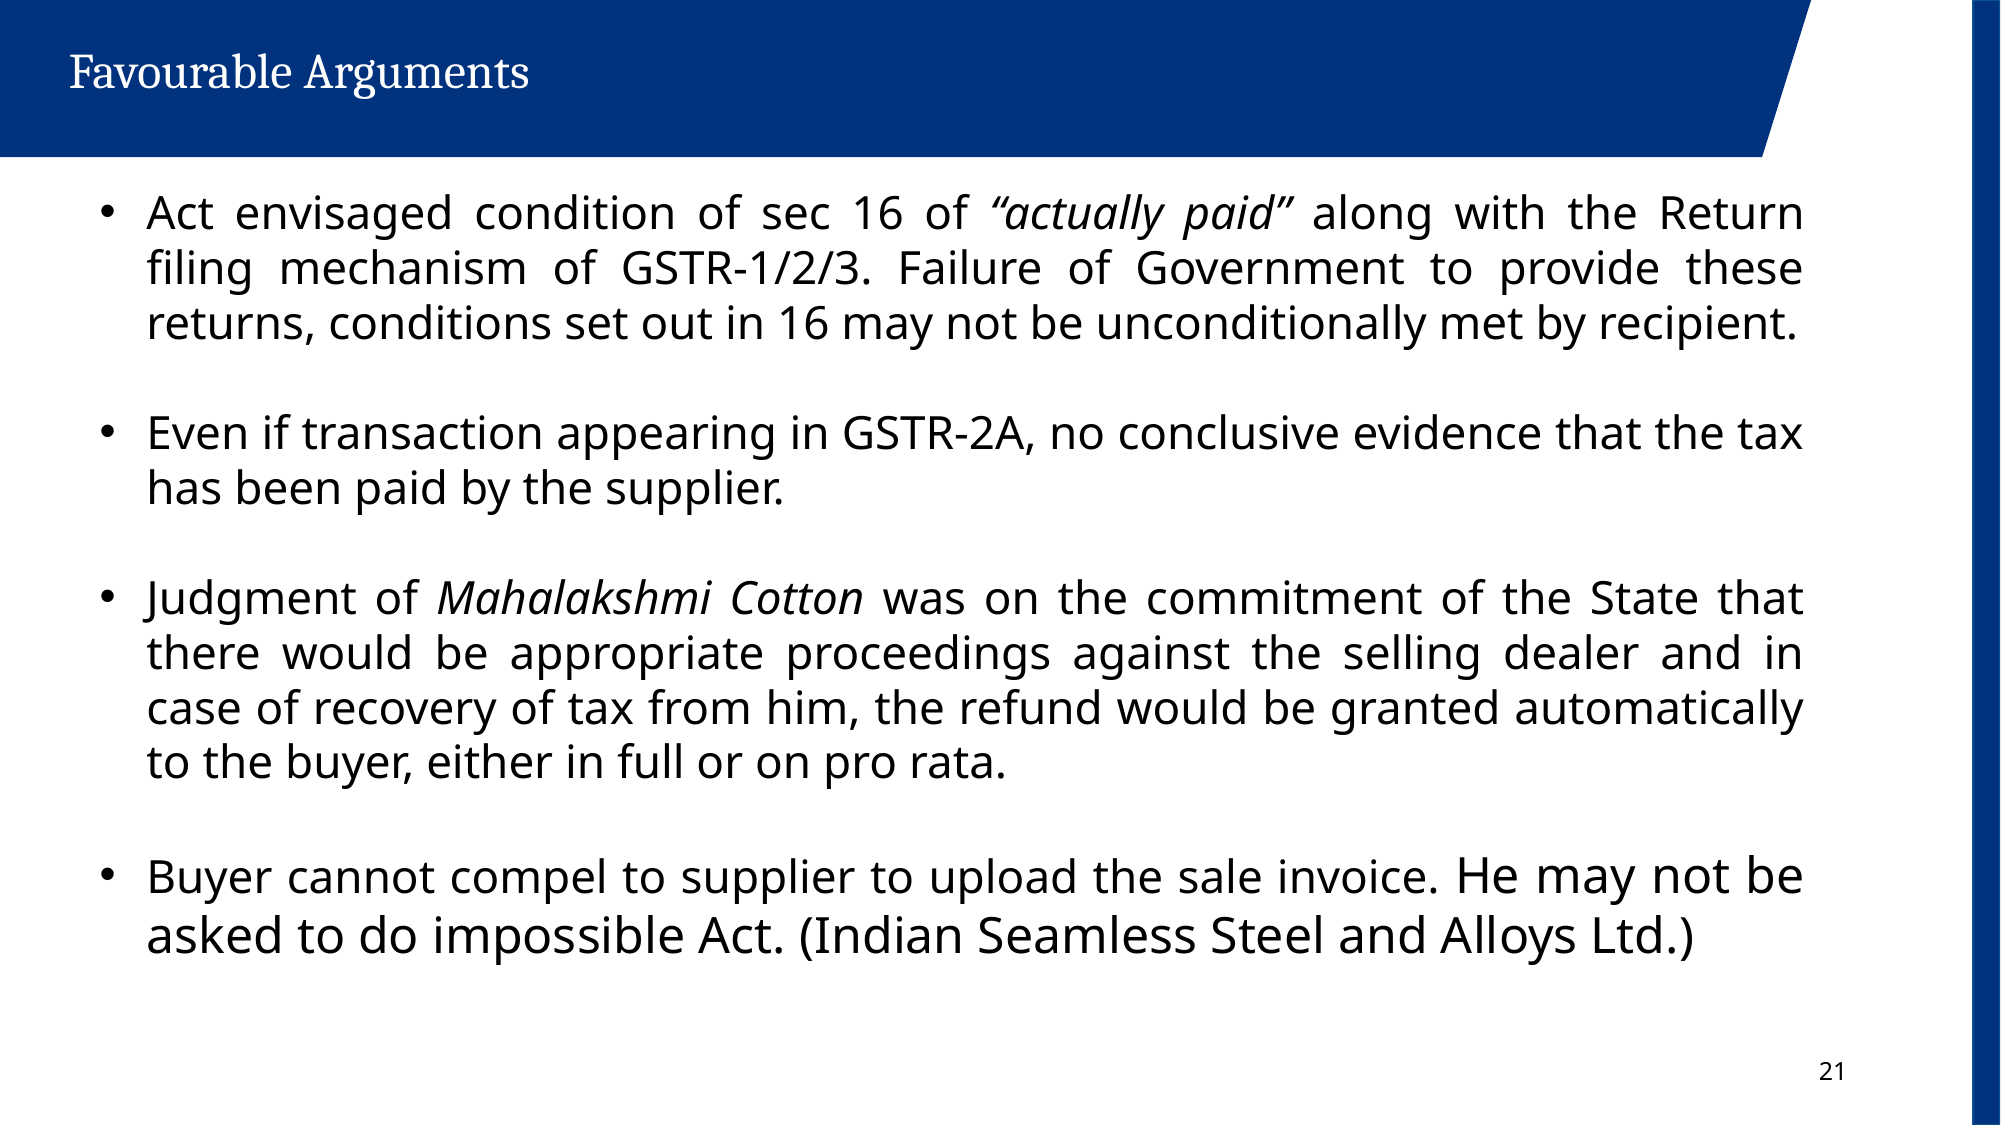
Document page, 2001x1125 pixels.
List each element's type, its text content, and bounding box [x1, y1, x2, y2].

slide_number 21 [1412, 1042, 1863, 1103]
text_box Act envisaged condition of sec 16 of “actually paid” along with the Return filing mechanism of GSTR-1/2/3. Failure of Government to provide these returns, conditions set out in 16 may not be unconditionally met by recipient. Even if transaction appearing in GSTR-2A, no conclusive evidence that the tax has been paid by the supplier. Judgment of Mahalakshmi Cotton was on the commitment of the State that there would be appropriate proceedings against the selling dealer and in case of recovery of tax from him, the refund would be granted automatically to the buyer, either in full or on pro rata. Buyer cannot compel to supplier to upload the sale invoice. He may not be asked to do impossible Act. (Indian Seamless Steel and Alloys Ltd.) [84, 176, 1820, 1081]
list Favourable Arguments [53, 24, 1544, 121]
